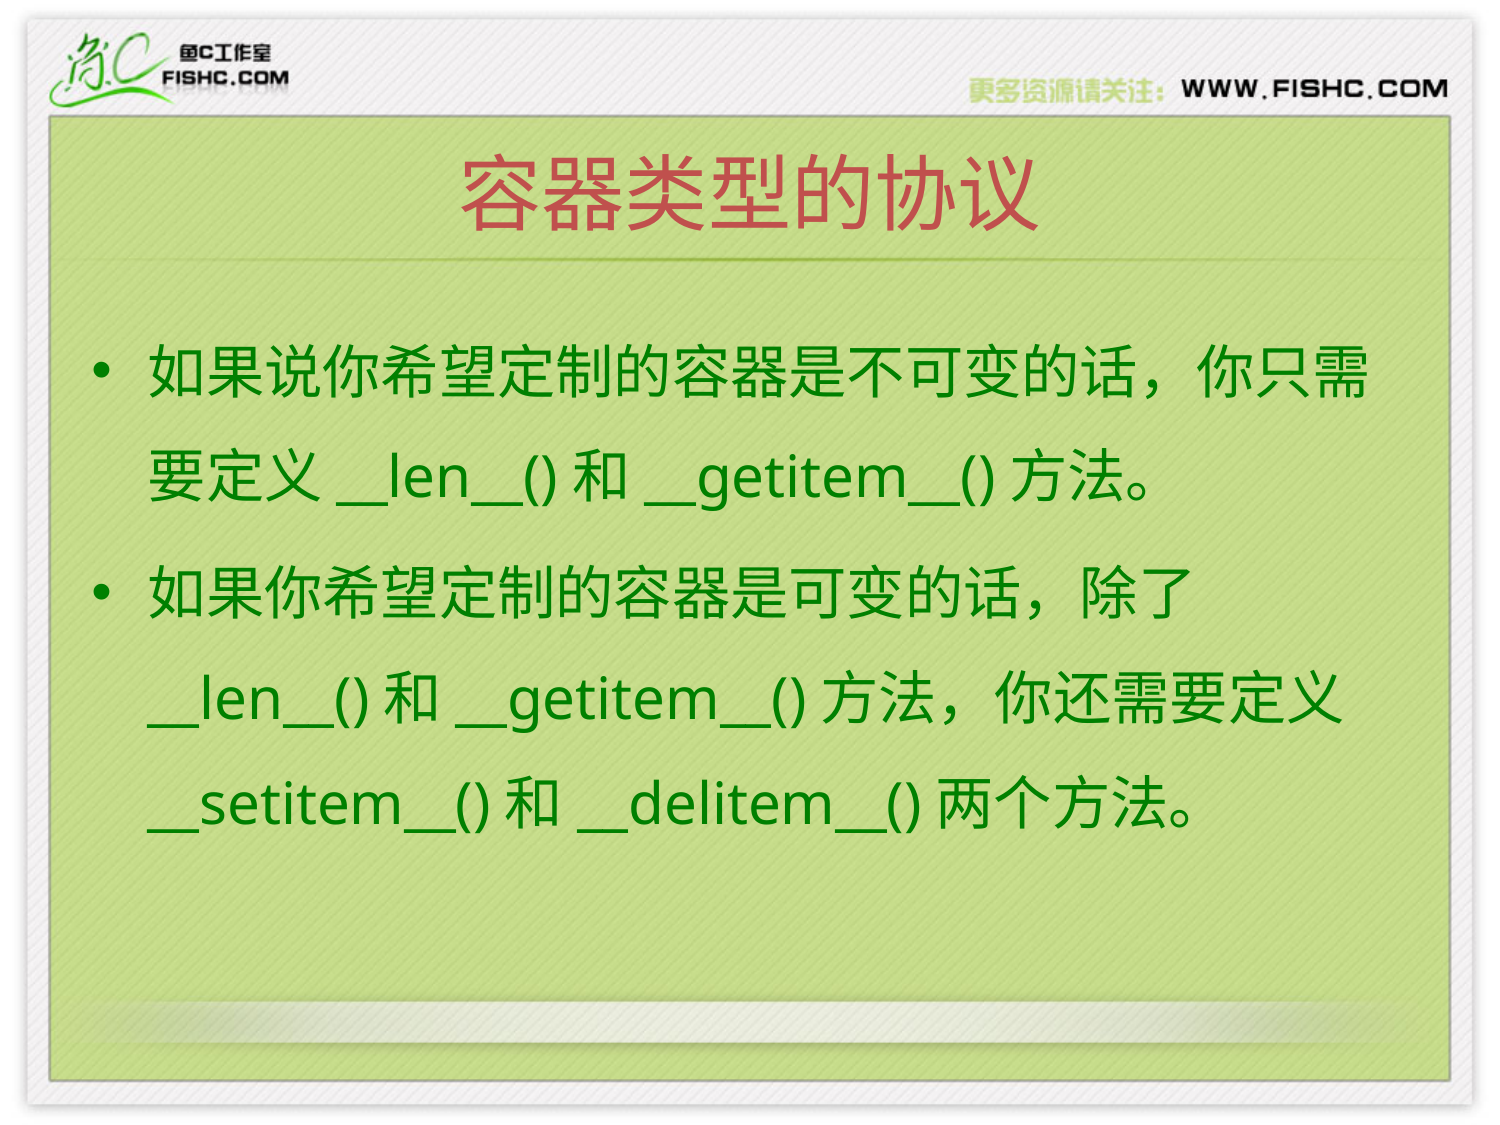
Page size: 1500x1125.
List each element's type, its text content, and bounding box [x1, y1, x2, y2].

list 如果说你希望定制的容器是不可变的话，你只需要定义__len__()和__getitem__()方法。 如果你希望定制的容器是可变的话，除了__len__()和__getitem__()方法，你还需要定义__setitem__()和__delitem__()两个方法。 [76, 292, 1427, 1035]
title 容器类型的协议 [75, 113, 1425, 268]
picture [0, 0, 1500, 1125]
